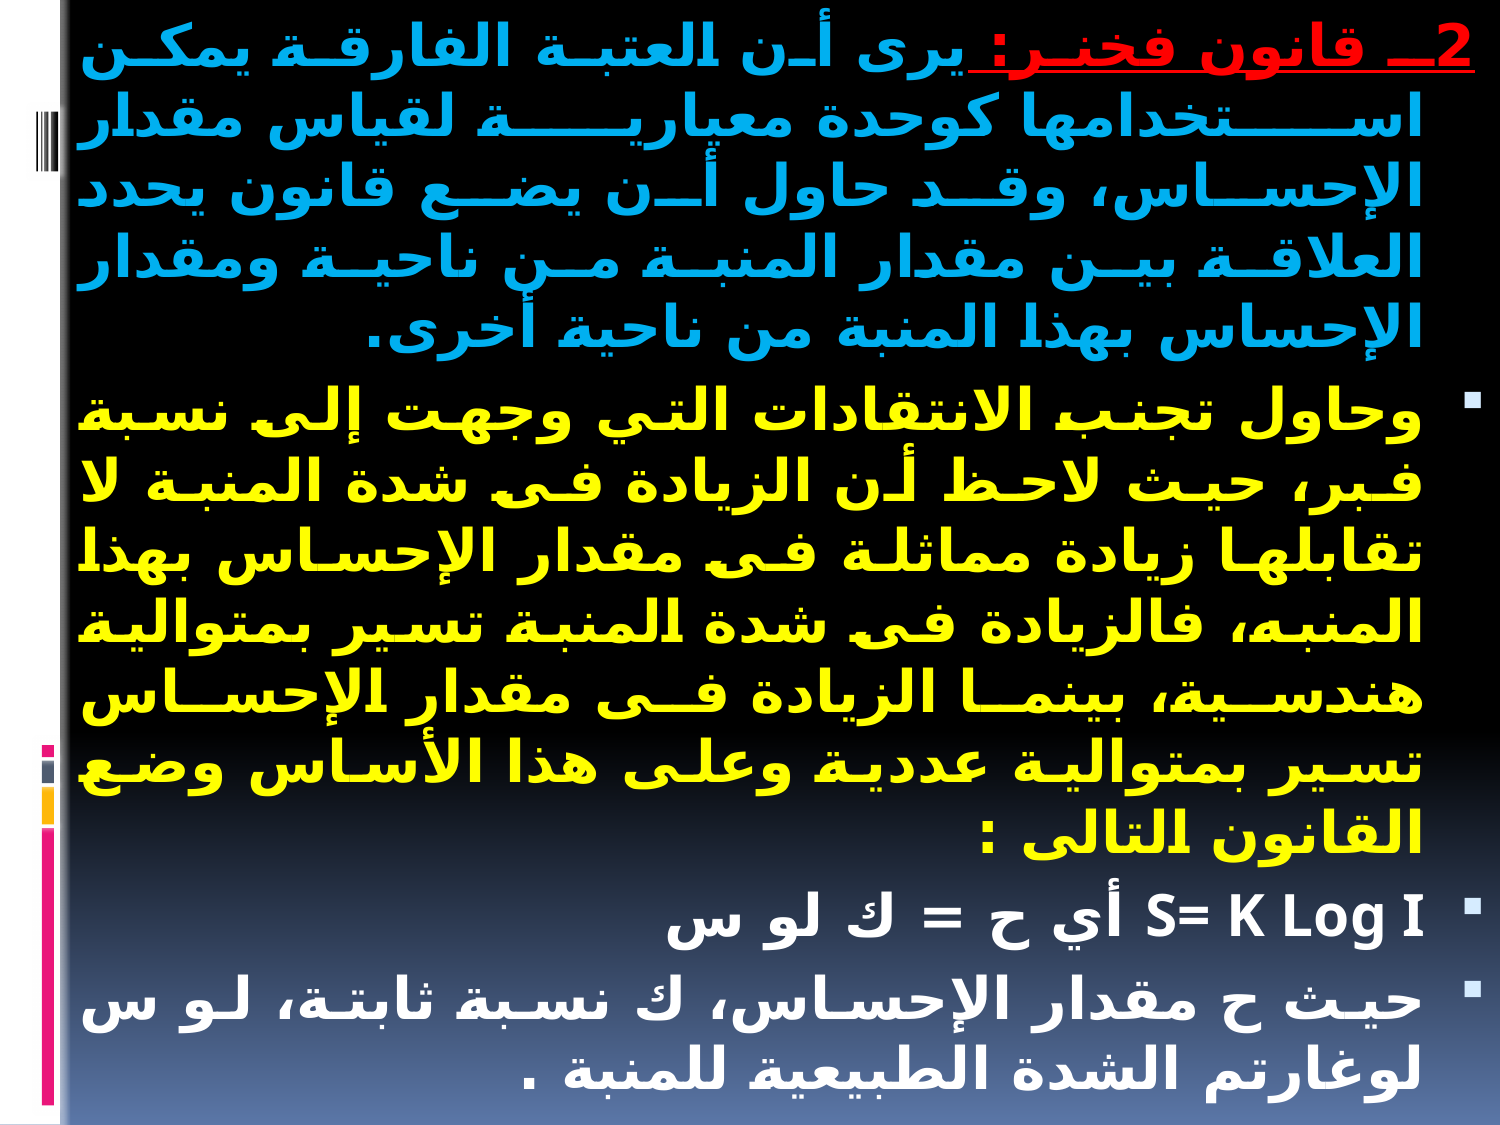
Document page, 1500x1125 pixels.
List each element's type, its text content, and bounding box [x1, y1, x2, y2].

list 2ـ قانون فخنر: يرى أن العتبة الفارقة يمكن استخدامها كوحدة معيارية لقياس مقدار الإحساس، وقد حاول أن يضع قانون يحدد العلاقة بين مقدار المنبة من ناحية ومقدار الإحساس بهذا المنبة من ناحية أخرى. وحاول تجنب الانتقادات التي وجهت إلى نسبة فبر، حيث لاحظ أن الزيادة فى شدة المنبة لا تقابلها زيادة مماثلة فى مقدار الإحساس بهذا المنبه، فالزيادة فى شدة المنبة تسير بمتوالية هندسية، بينما الزيادة فى مقدار الإحساس تسير بمتوالية عددية وعلى هذا الأساس وضع القانون التالى : S= K Log I أي ح = ك لو س حيث ح مقدار الإحساس، ك نسبة ثابتة، لو س لوغارتم الشدة الطبيعية للمنبة . [64, 0, 1500, 1125]
